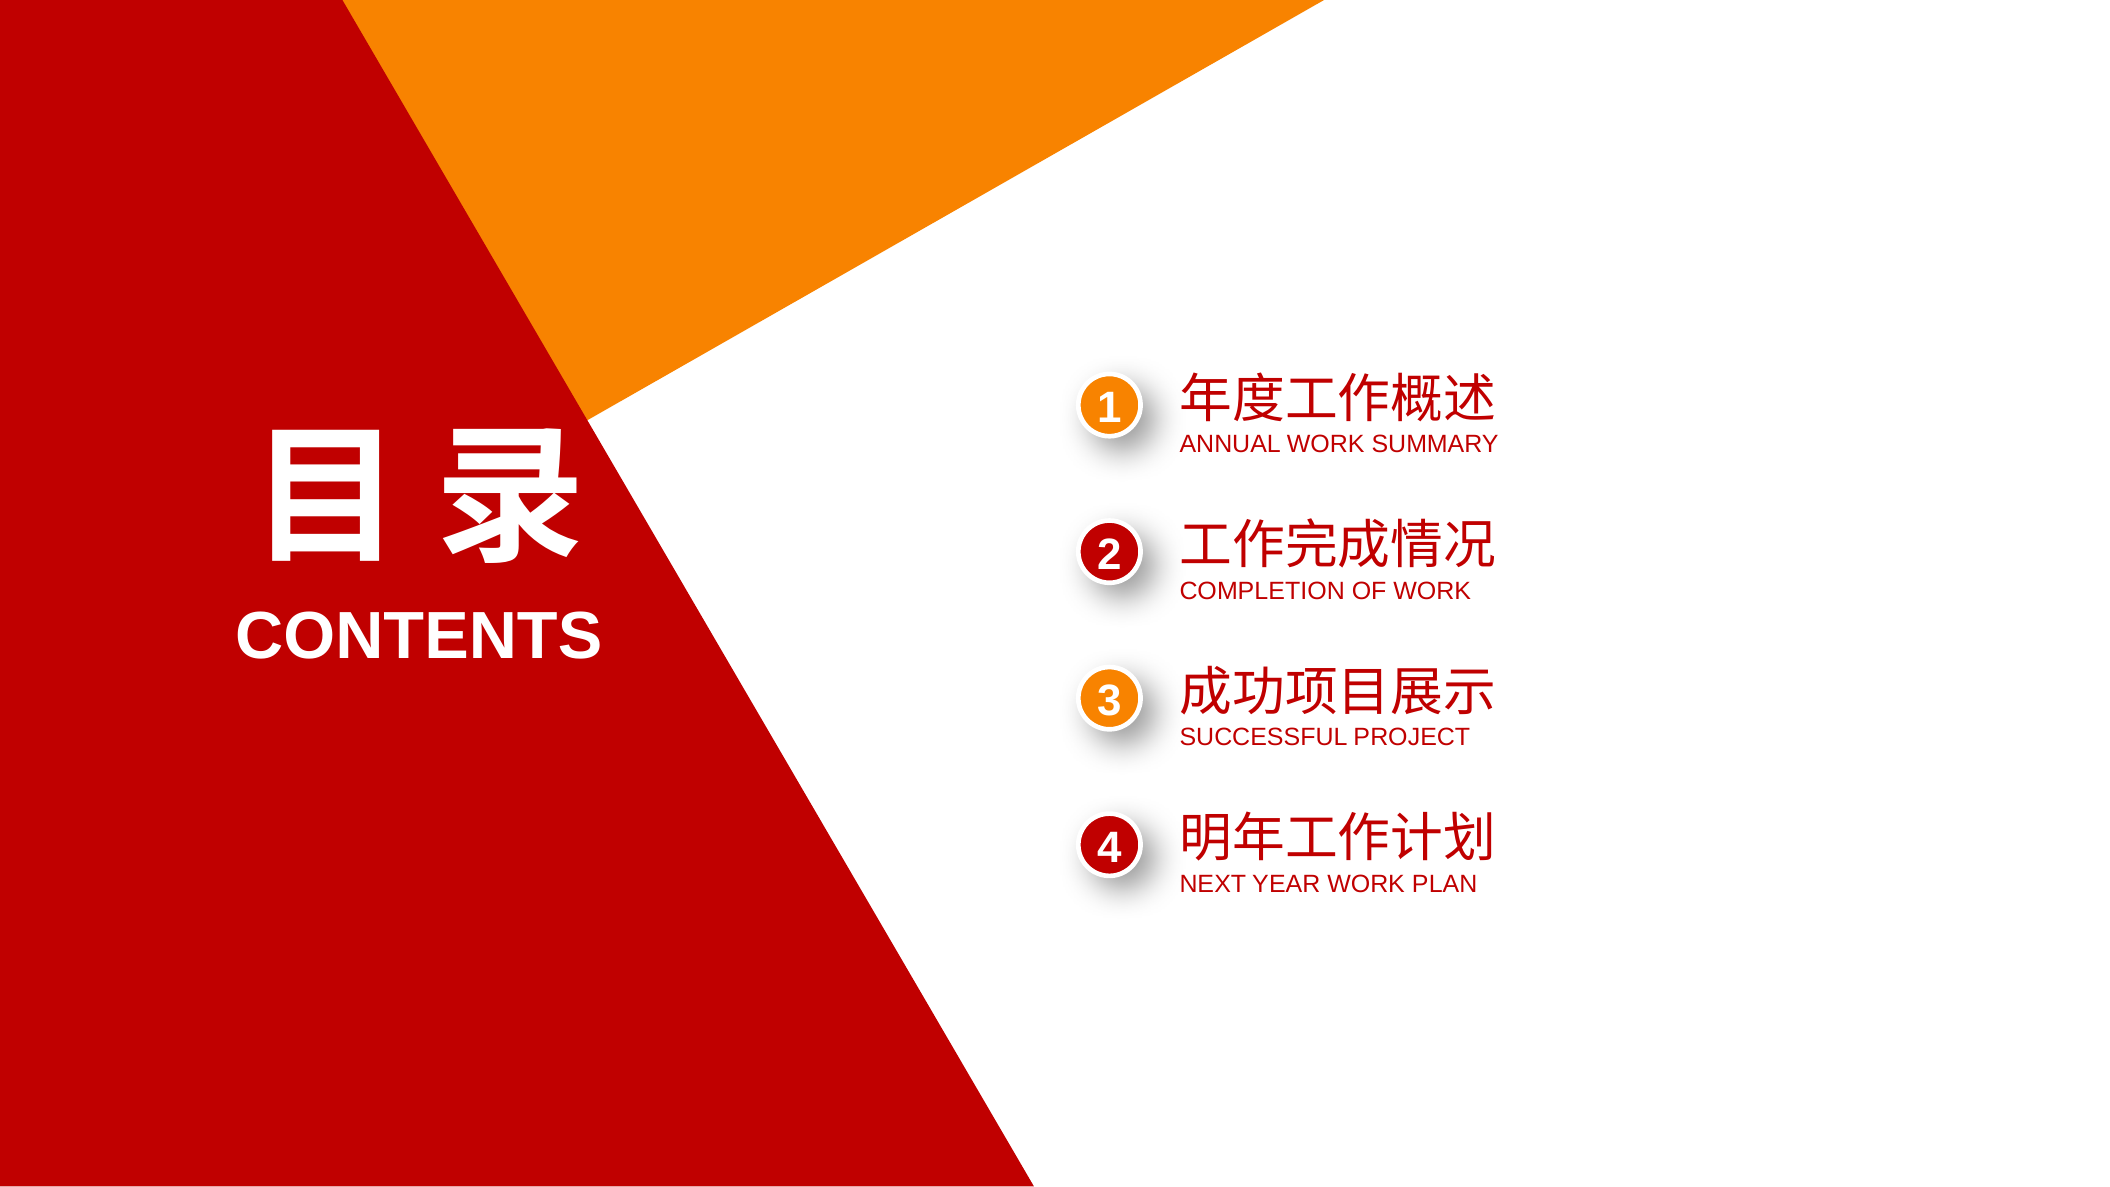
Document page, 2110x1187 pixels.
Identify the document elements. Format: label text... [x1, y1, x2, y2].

text_box [0, 0, 1034, 1187]
text_box CONTENTS [227, 592, 610, 673]
text_box 目 录 [203, 399, 635, 580]
text_box 1 [1077, 372, 1142, 438]
text_box 4 [1077, 812, 1142, 877]
text_box 2 [1077, 519, 1142, 584]
text_box 3 [1077, 665, 1142, 731]
text_box [343, 0, 1325, 399]
